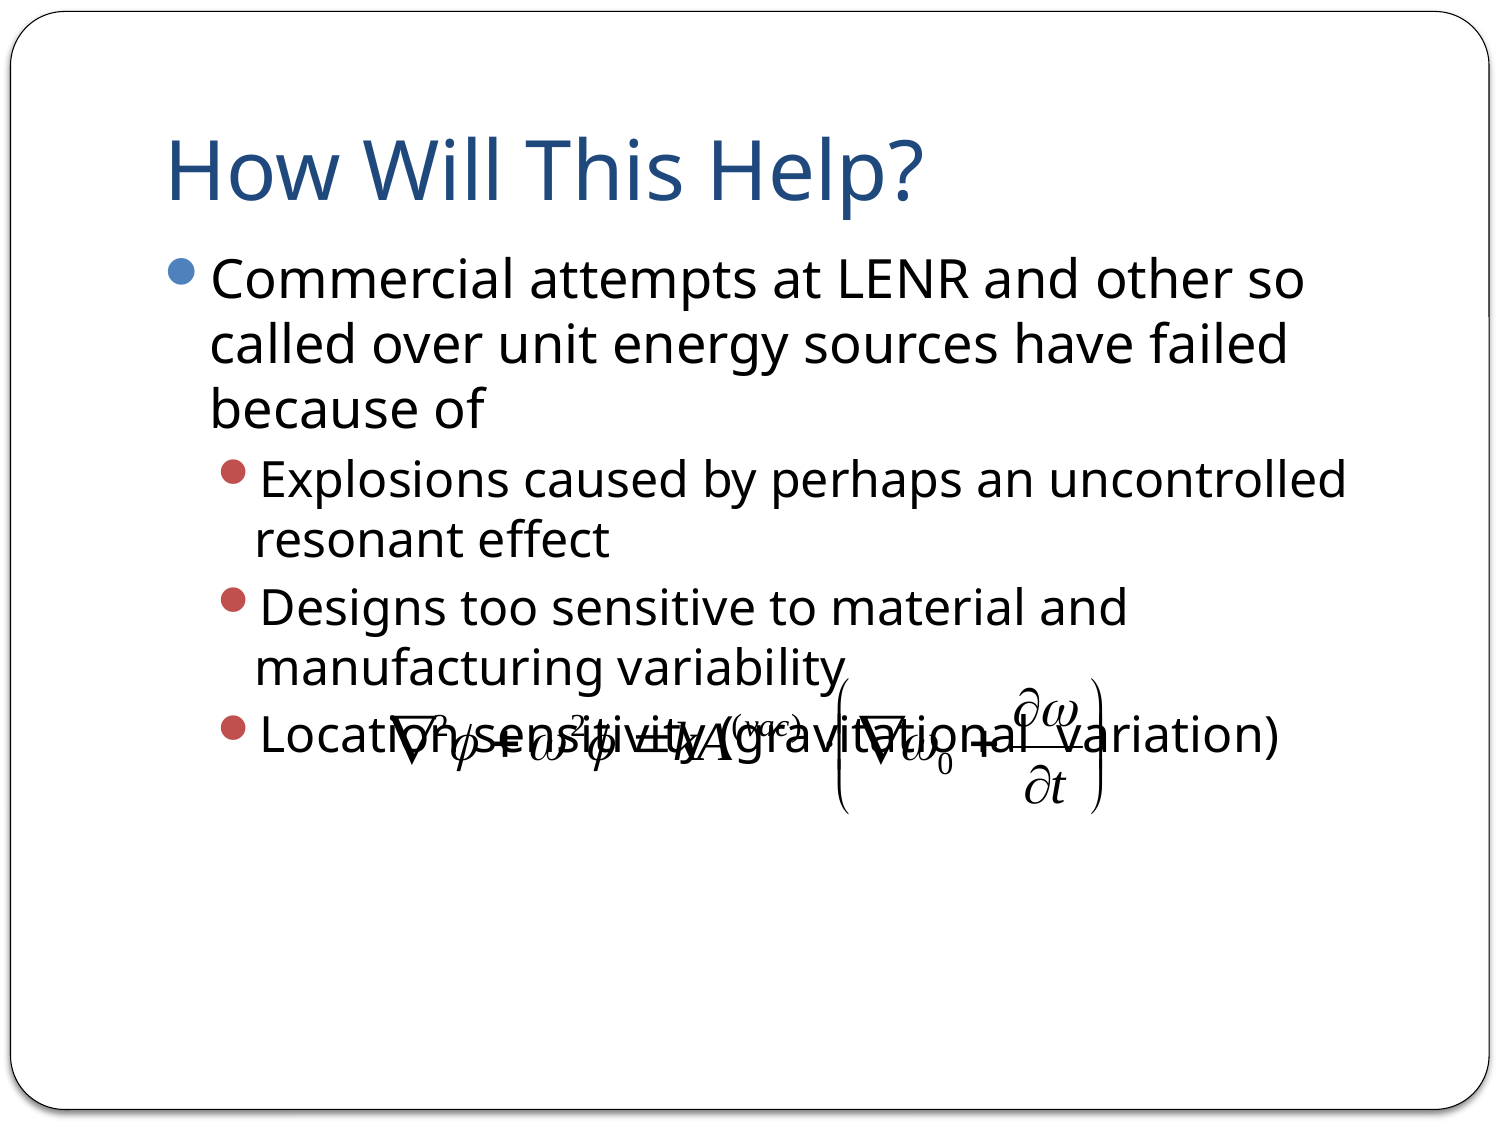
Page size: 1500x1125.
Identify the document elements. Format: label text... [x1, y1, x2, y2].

title How Will This Help? [150, 45, 1425, 233]
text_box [383, 668, 1119, 826]
list Commercial attempts at LENR and other so called over unit energy sources have failed because of Explosions caused by perhaps an uncontrolled resonant effect Designs too sensitive to material and manufacturing variability Location sensitivity (gravitational variation) [150, 237, 1425, 988]
